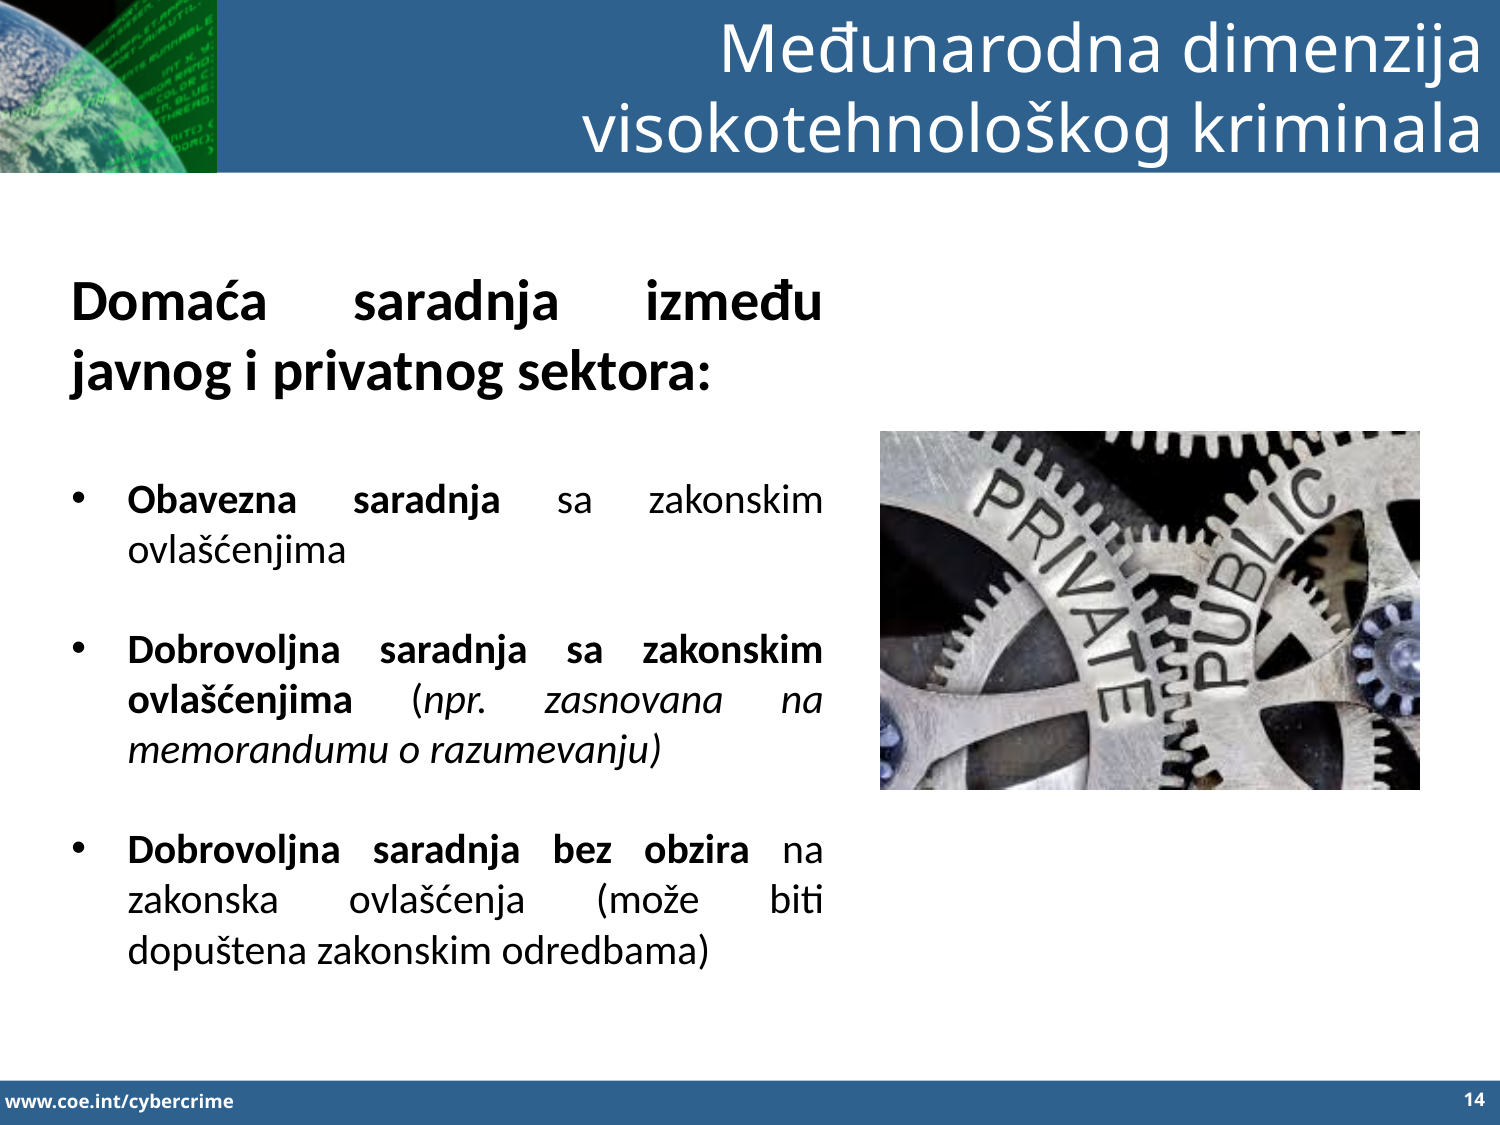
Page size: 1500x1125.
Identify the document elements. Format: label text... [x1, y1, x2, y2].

slide_number 14 [1149, 1079, 1500, 1125]
text_box Međunarodna dimenzija visokotehnološkog kriminala [329, 9, 1500, 162]
picture [880, 431, 1420, 790]
text_box Domaća saradnja između javnog i privatnog sektora: Obavezna saradnja sa zakonskim ovlašćenjima Dobrovoljna saradnja sa zakonskim ovlašćenjima (npr. zasnovana na memorandumu o razumevanju) Dobrovoljna saradnja bez obzira na zakonska ovlašćenja (može biti dopuštena zakonskim odredbama) [56, 254, 839, 980]
picture [0, 1, 217, 173]
